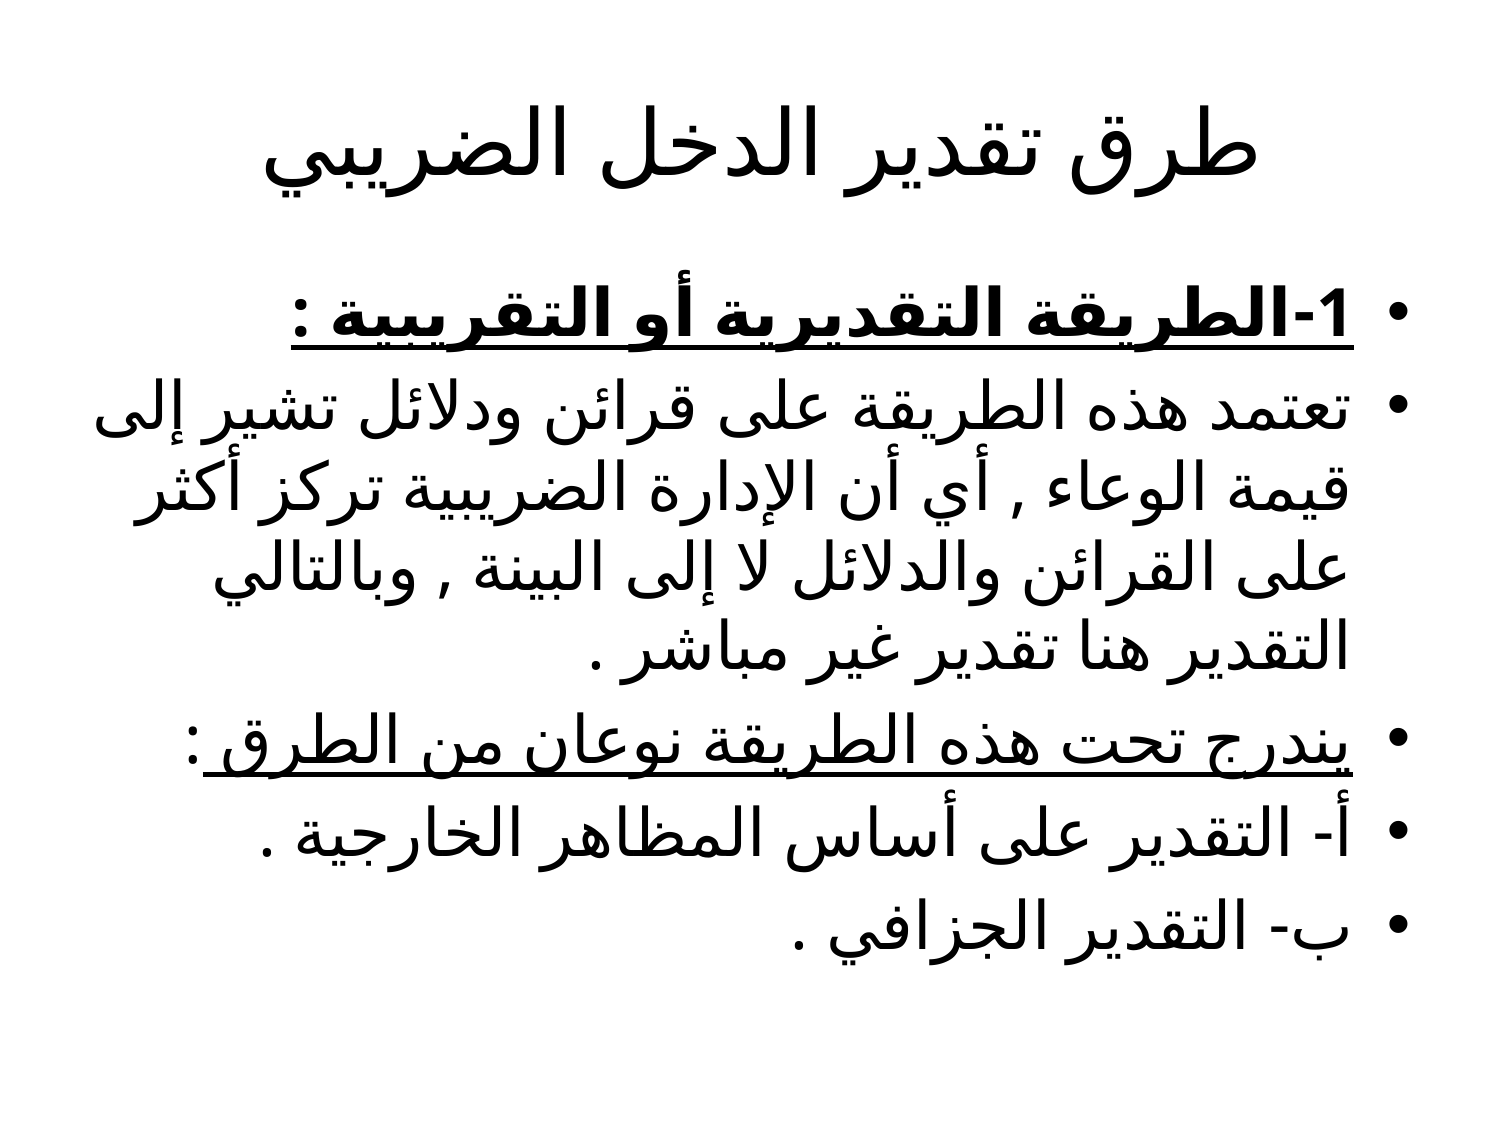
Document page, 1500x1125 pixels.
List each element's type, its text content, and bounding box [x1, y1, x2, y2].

title طرق تقدير الدخل الضريبي [75, 45, 1425, 233]
list 1-الطريقة التقديرية أو التقريبية : تعتمد هذه الطريقة على قرائن ودلائل تشير إلى قيمة الوعاء , أي أن الإدارة الضريبية تركز أكثر على القرائن والدلائل لا إلى البينة , وبالتالي التقدير هنا تقدير غير مباشر . يندرج تحت هذه الطريقة نوعان من الطرق : أ- التقدير على أساس المظاهر الخارجية . ب- التقدير الجزافي . [75, 262, 1425, 1005]
